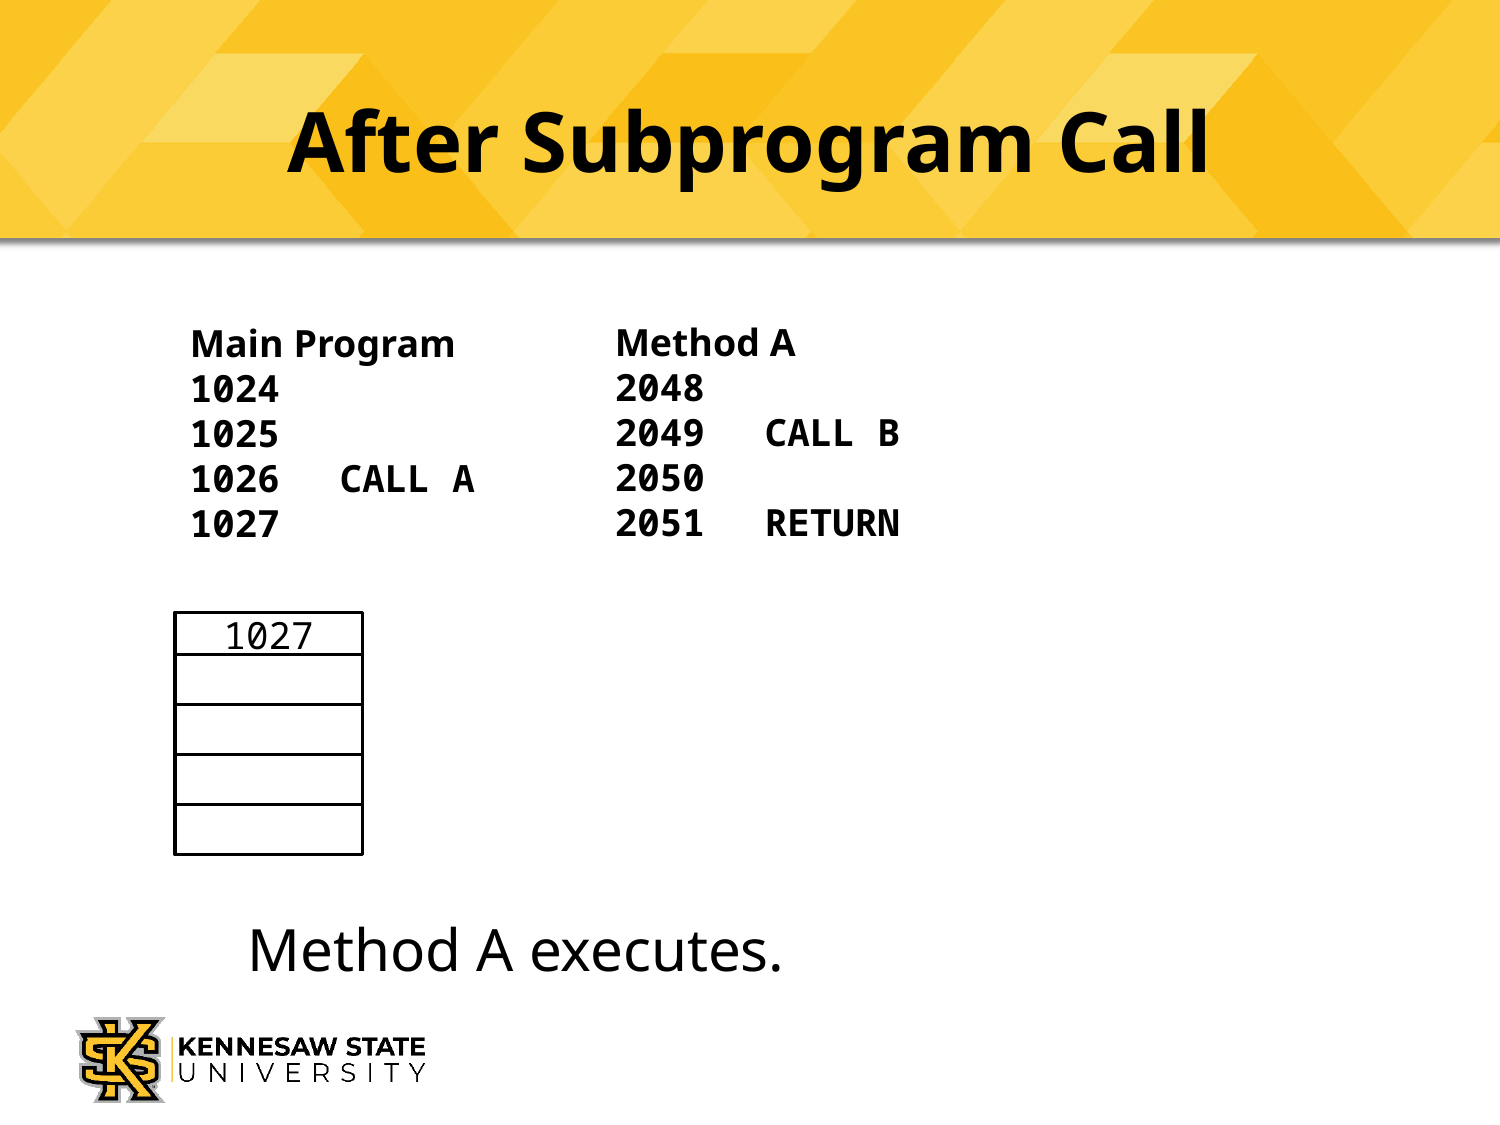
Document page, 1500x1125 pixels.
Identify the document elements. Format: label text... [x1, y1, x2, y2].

text_box Main Program 1024 1025 1026 CALL A 1027 [174, 312, 575, 553]
title After Subprogram Call [75, 45, 1425, 233]
text_box Method A 2048 2049 CALL B 2050 2051 RETURN [600, 311, 1000, 552]
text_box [174, 604, 363, 855]
picture [75, 1017, 425, 1103]
picture [0, 0, 1500, 251]
text_box Method A executes. [232, 905, 1288, 990]
